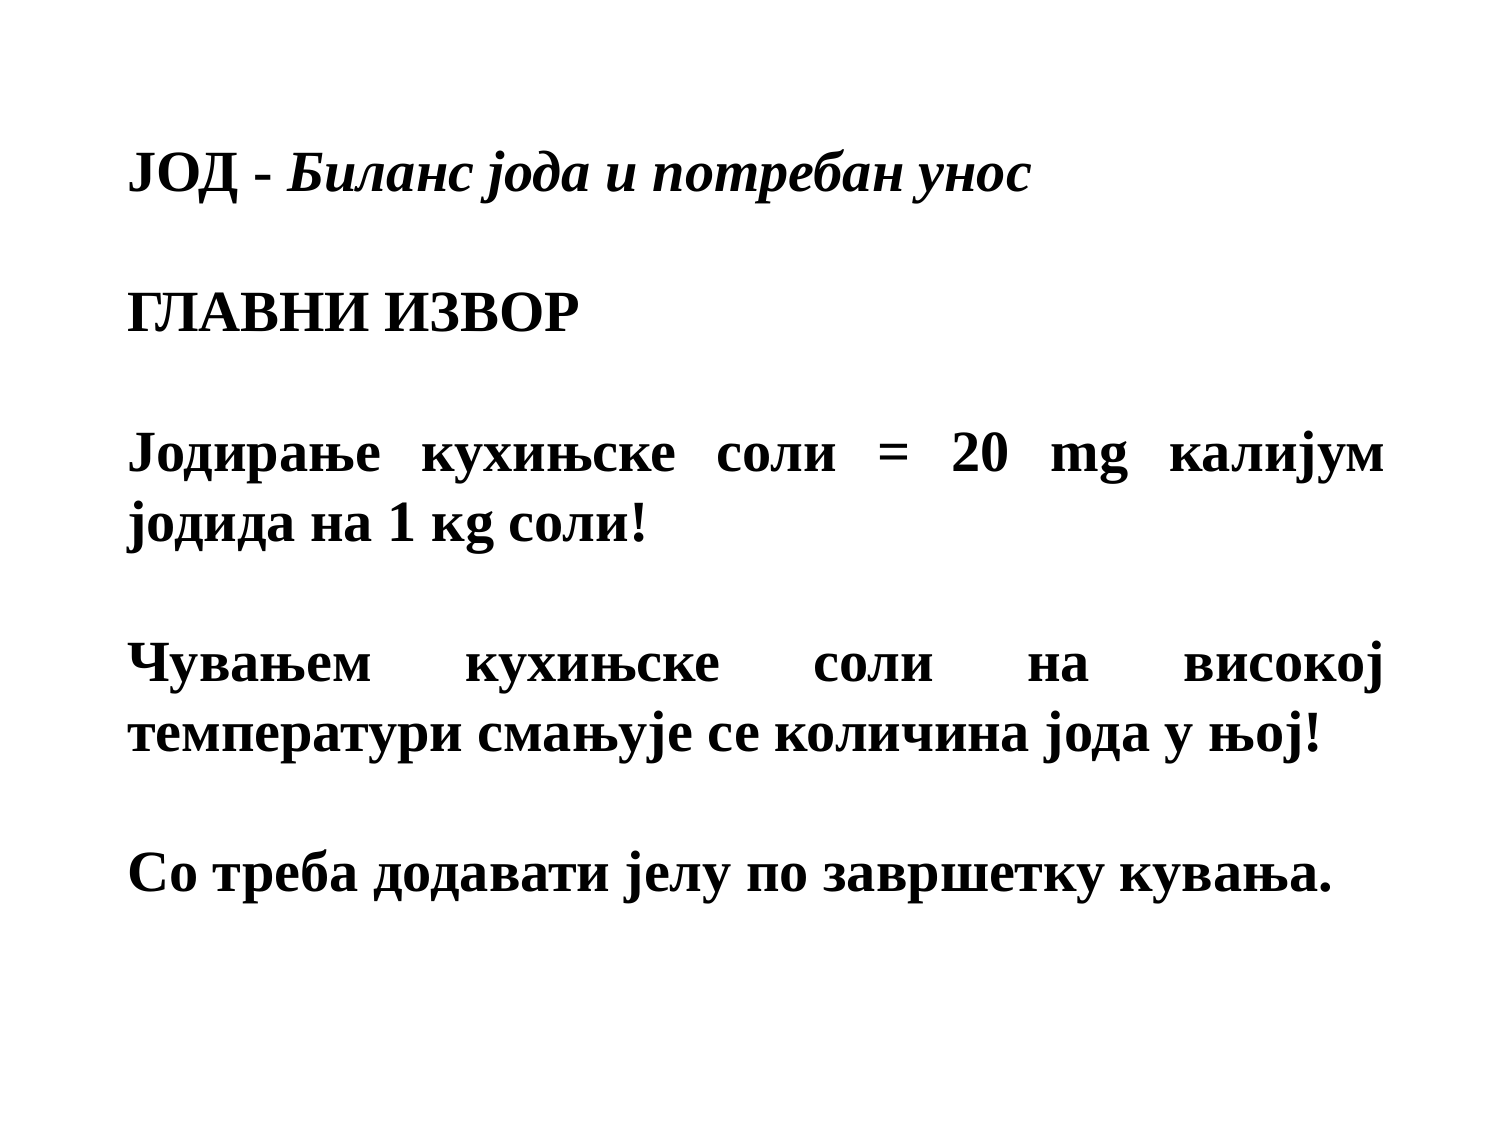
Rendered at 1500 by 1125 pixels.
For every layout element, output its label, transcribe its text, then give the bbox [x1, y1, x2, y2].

text_box ЈОД - Биланс јода и потребан унос ГЛАВНИ ИЗВОР Јодирање кухињске соли = 20 mg калијум јодида на 1 кg соли! Чувањем кухињске соли на високој температури смањује се количина јода у њој! Со треба додавати јелу по завршетку кувања. [112, 125, 1400, 910]
